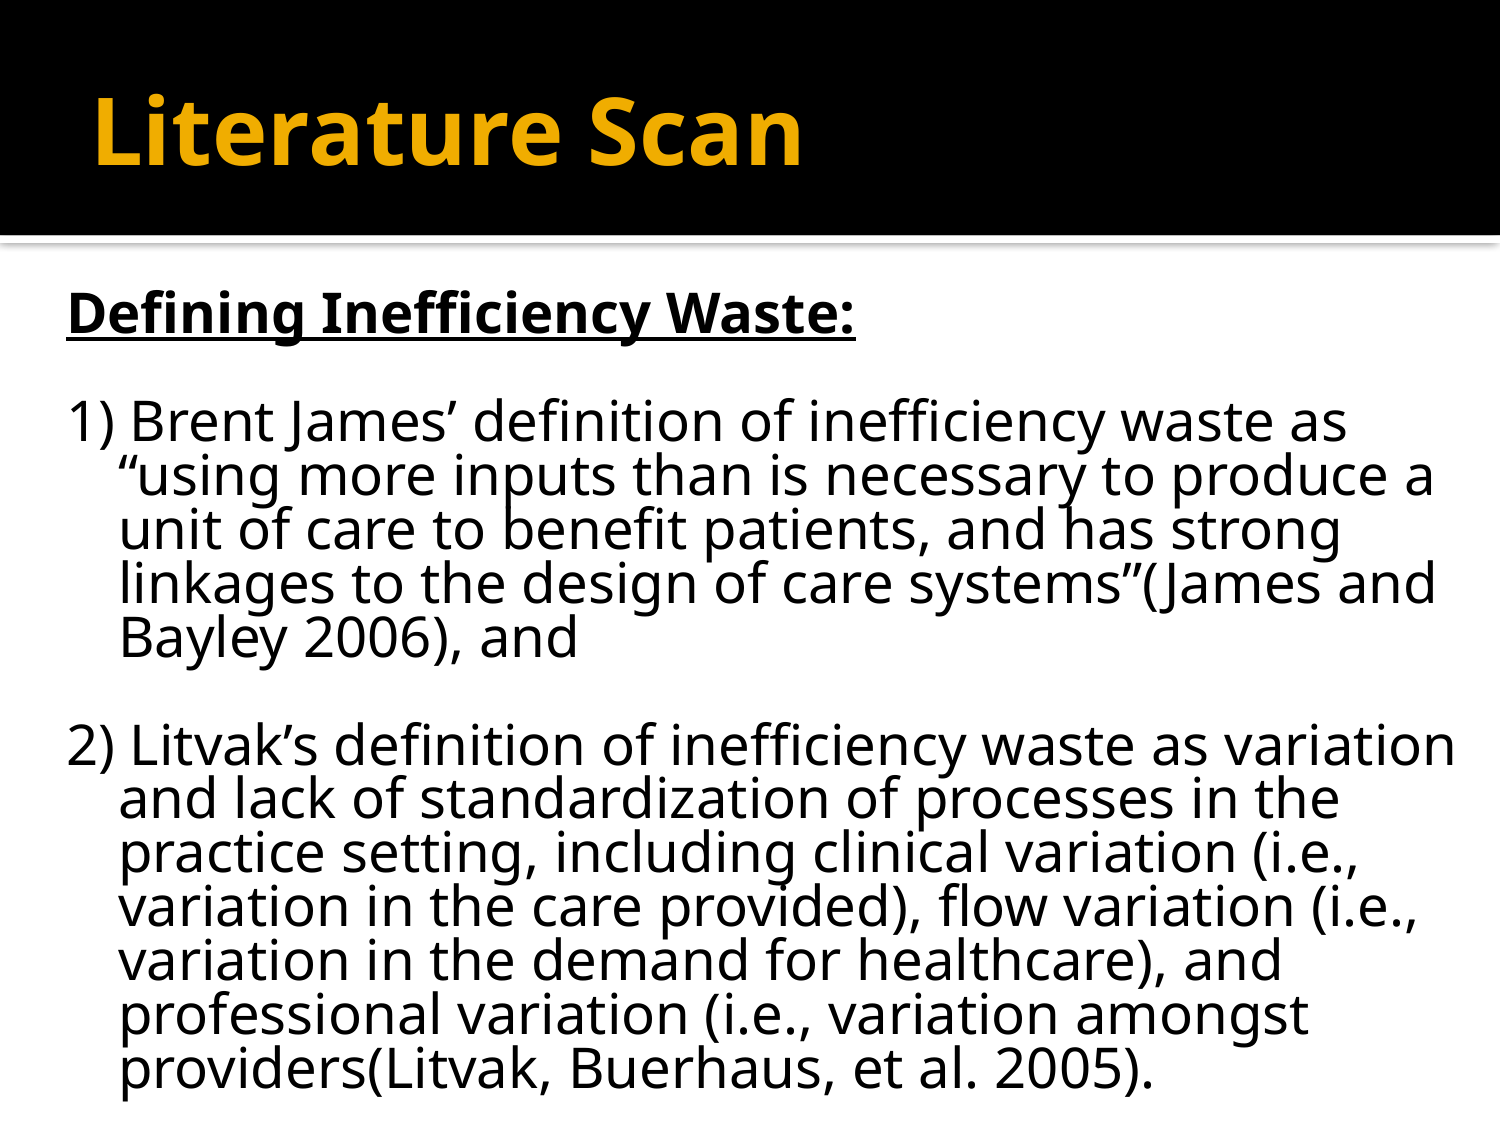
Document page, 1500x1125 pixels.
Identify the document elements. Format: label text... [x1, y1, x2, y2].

title Literature Scan [75, 25, 1425, 231]
list Defining Inefficiency Waste: 1) Brent James’ definition of inefficiency waste as “using more inputs than is necessary to produce a unit of care to benefit patients, and has strong linkages to the design of care systems”(James and Bayley 2006), and 2) Litvak’s definition of inefficiency waste as variation and lack of standardization of processes in the practice setting, including clinical variation (i.e., variation in the care provided), flow variation (i.e., variation in the demand for healthcare), and professional variation (i.e., variation amongst providers(Litvak, Buerhaus, et al. 2005). [37, 274, 1500, 1085]
